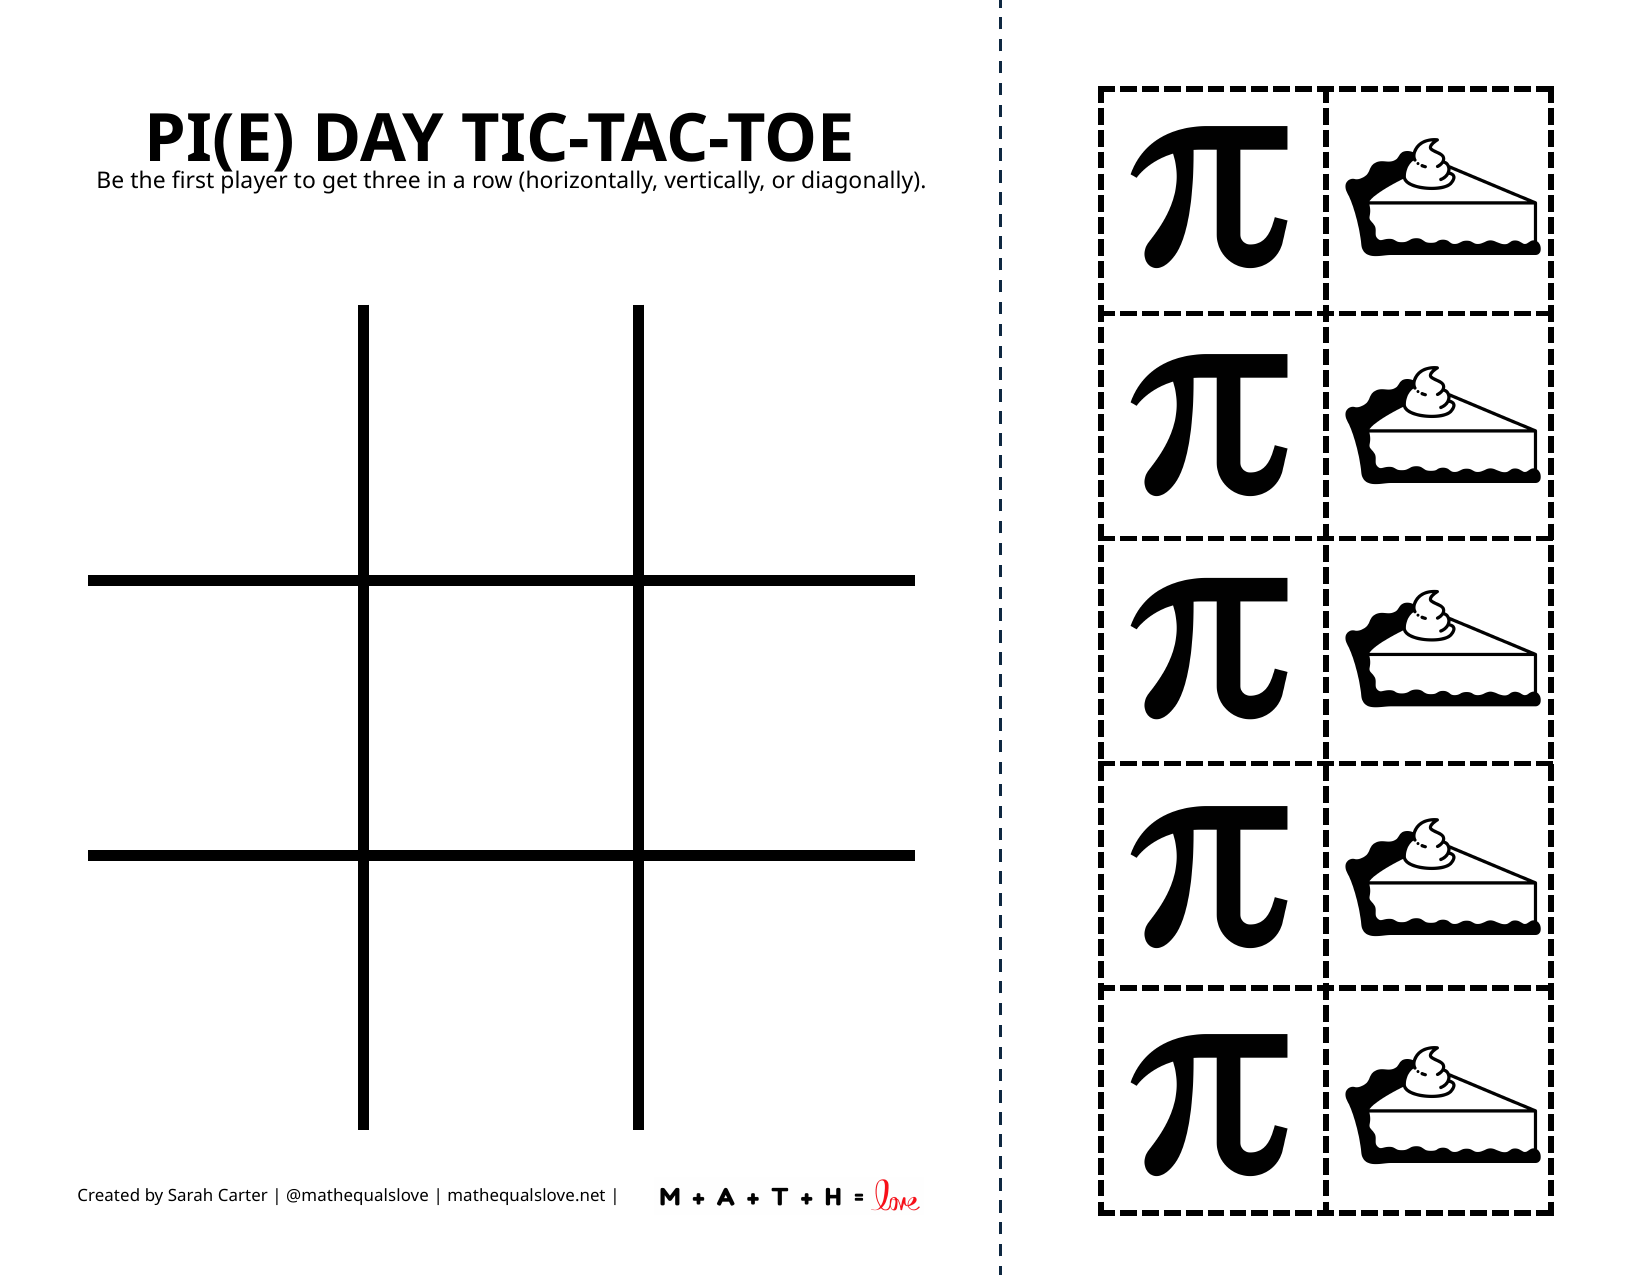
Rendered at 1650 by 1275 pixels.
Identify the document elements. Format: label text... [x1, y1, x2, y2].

picture [1100, 88, 1318, 306]
picture [1100, 315, 1318, 534]
text_box Be the first player to get three in a row (horizontally, vertically, or diagonally). [81, 158, 966, 201]
picture [654, 1177, 924, 1215]
picture [1334, 88, 1552, 306]
picture [1334, 767, 1552, 986]
picture [1100, 996, 1318, 1214]
picture [1334, 996, 1552, 1214]
picture [1334, 539, 1552, 758]
picture [1100, 539, 1318, 758]
text_box PI(E) DAY TIC-TAC-TOE [0, 88, 1001, 200]
picture [1334, 315, 1552, 534]
picture [1100, 767, 1318, 986]
